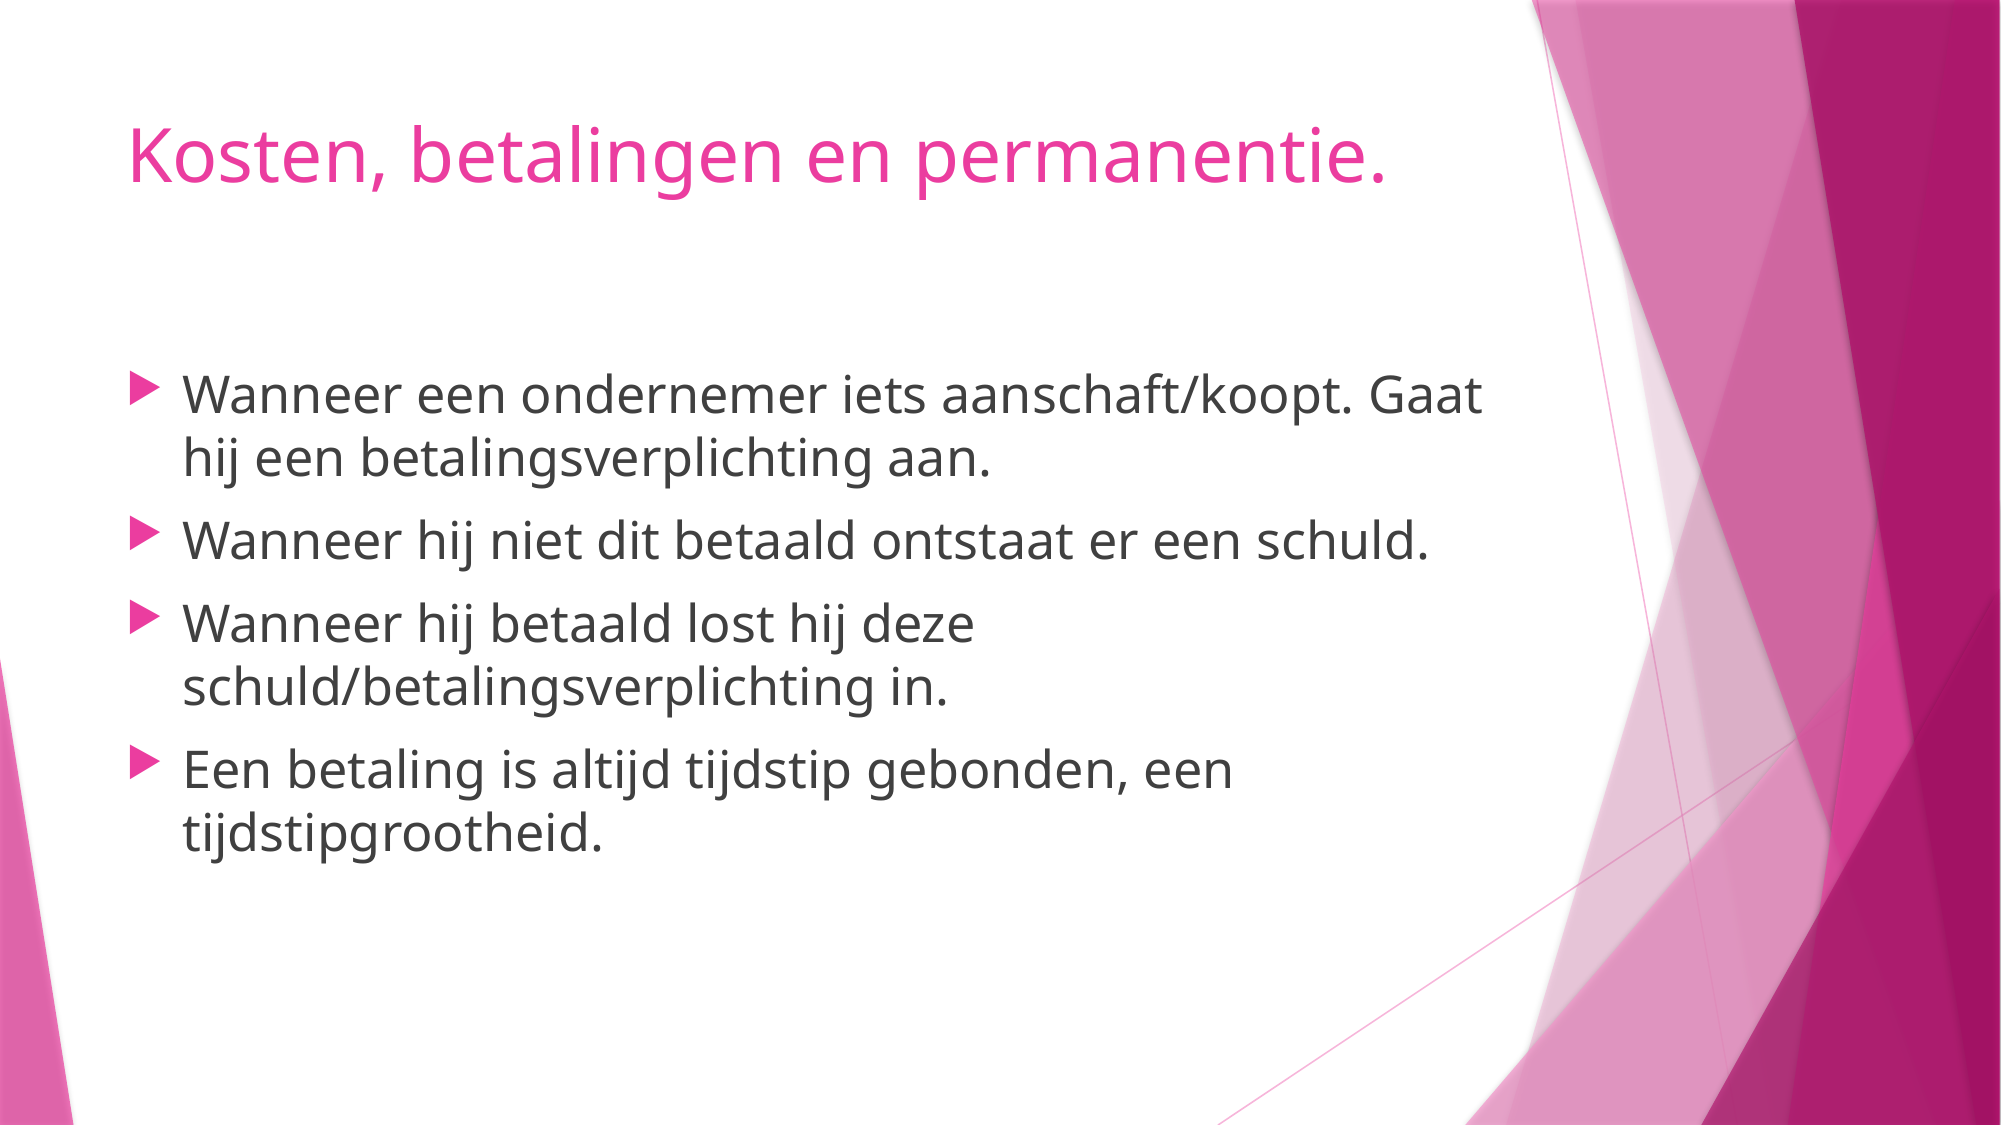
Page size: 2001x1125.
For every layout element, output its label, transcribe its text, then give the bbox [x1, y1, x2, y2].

title Kosten, betalingen en permanentie. [111, 99, 1522, 317]
list Wanneer een ondernemer iets aanschaft/koopt. Gaat hij een betalingsverplichting aan. Wanneer hij niet dit betaald ontstaat er een schuld. Wanneer hij betaald lost hij deze schuld/betalingsverplichting in. Een betaling is altijd tijdstip gebonden, een tijdstipgrootheid. [111, 354, 1522, 992]
